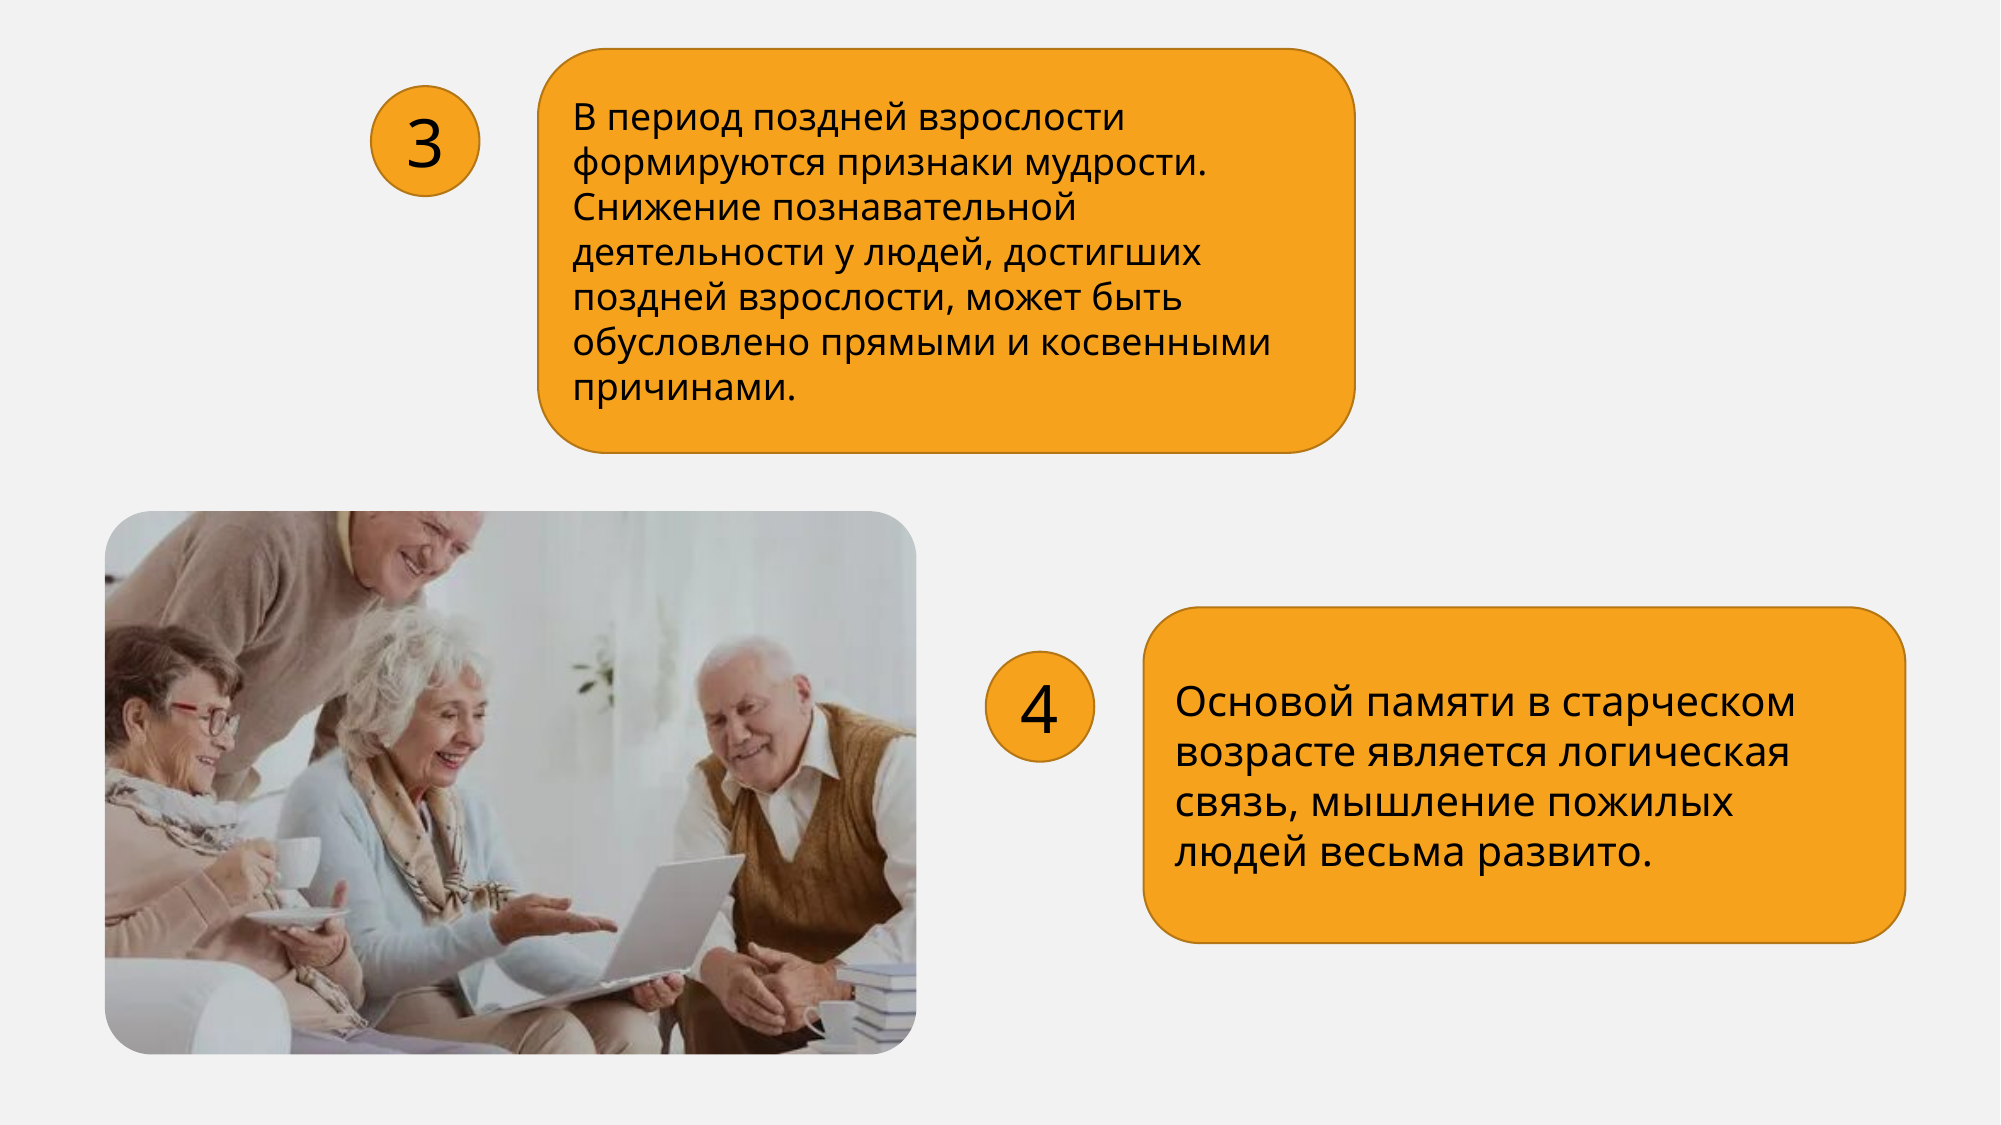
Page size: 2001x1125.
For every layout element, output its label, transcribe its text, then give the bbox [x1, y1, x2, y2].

picture [104, 511, 917, 1055]
text_box 4 [984, 650, 1096, 763]
text_box В период поздней взрослости формируются признаки мудрости. Снижение познавательной деятельности у людей, достигших поздней взрослости, может быть обусловлено прямыми и косвенными причинами. [537, 47, 1356, 454]
text_box Основой памяти в старческом возрасте является логическая связь, мышление пожилых людей весьма развито. [1142, 606, 1907, 945]
text_box 3 [369, 85, 481, 198]
